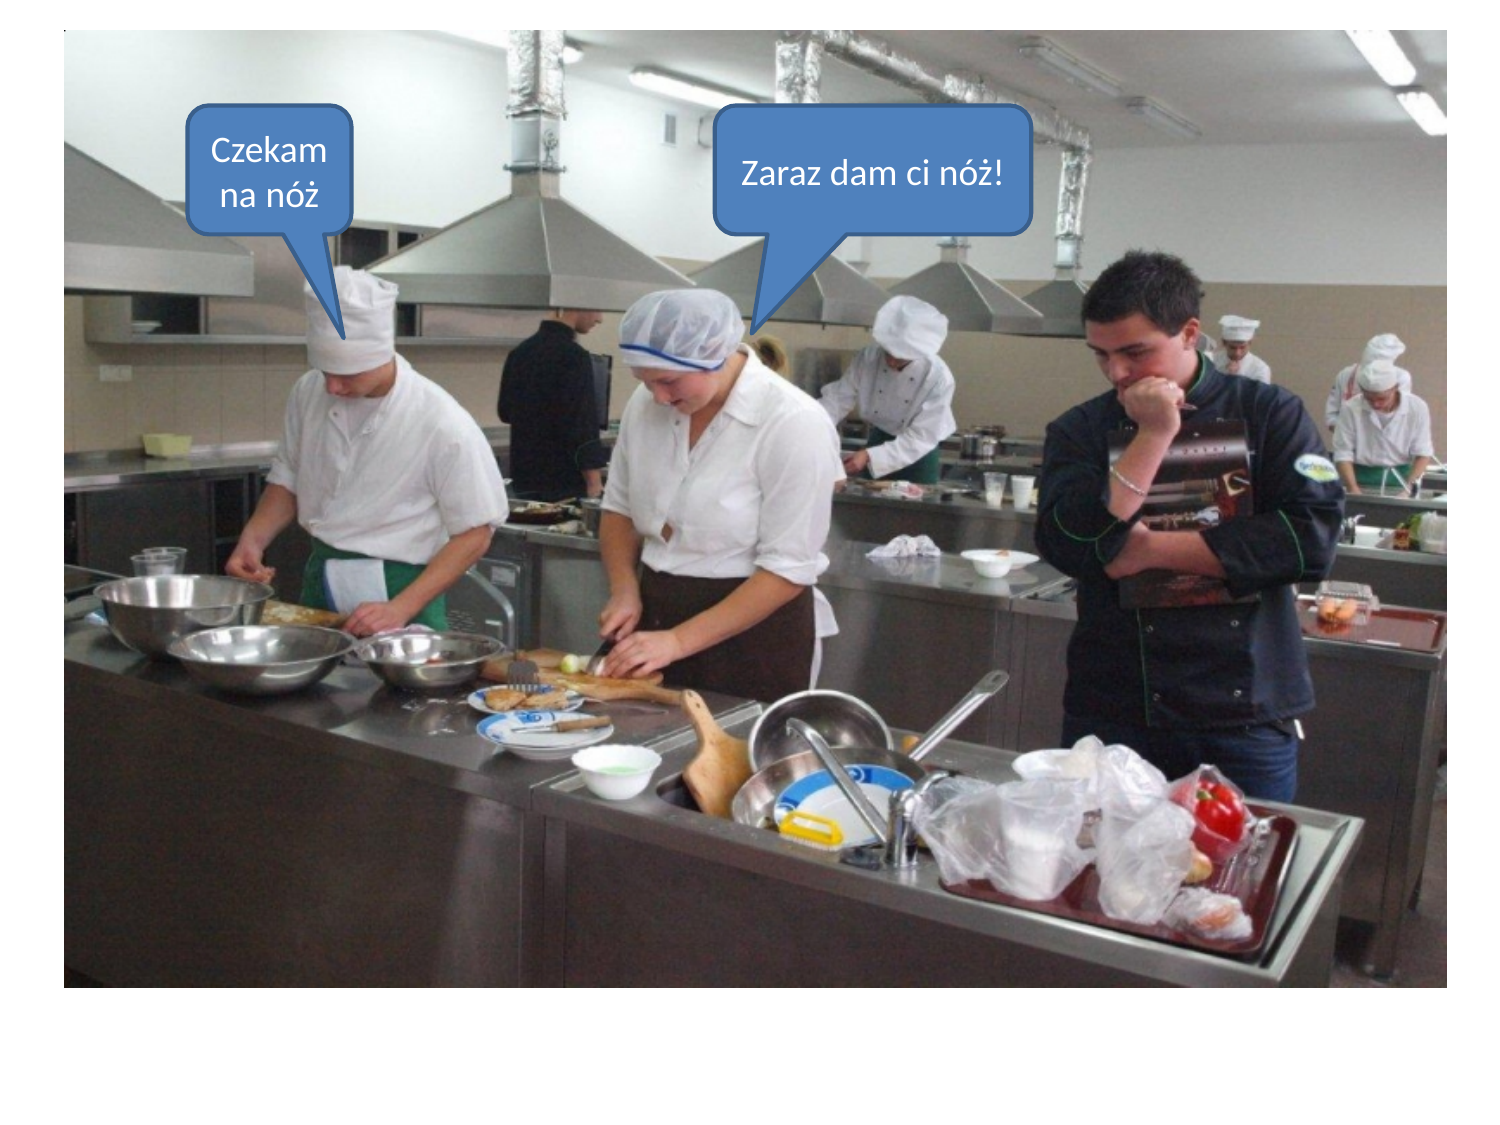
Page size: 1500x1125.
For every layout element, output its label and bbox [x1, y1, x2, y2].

picture [64, 30, 1448, 988]
